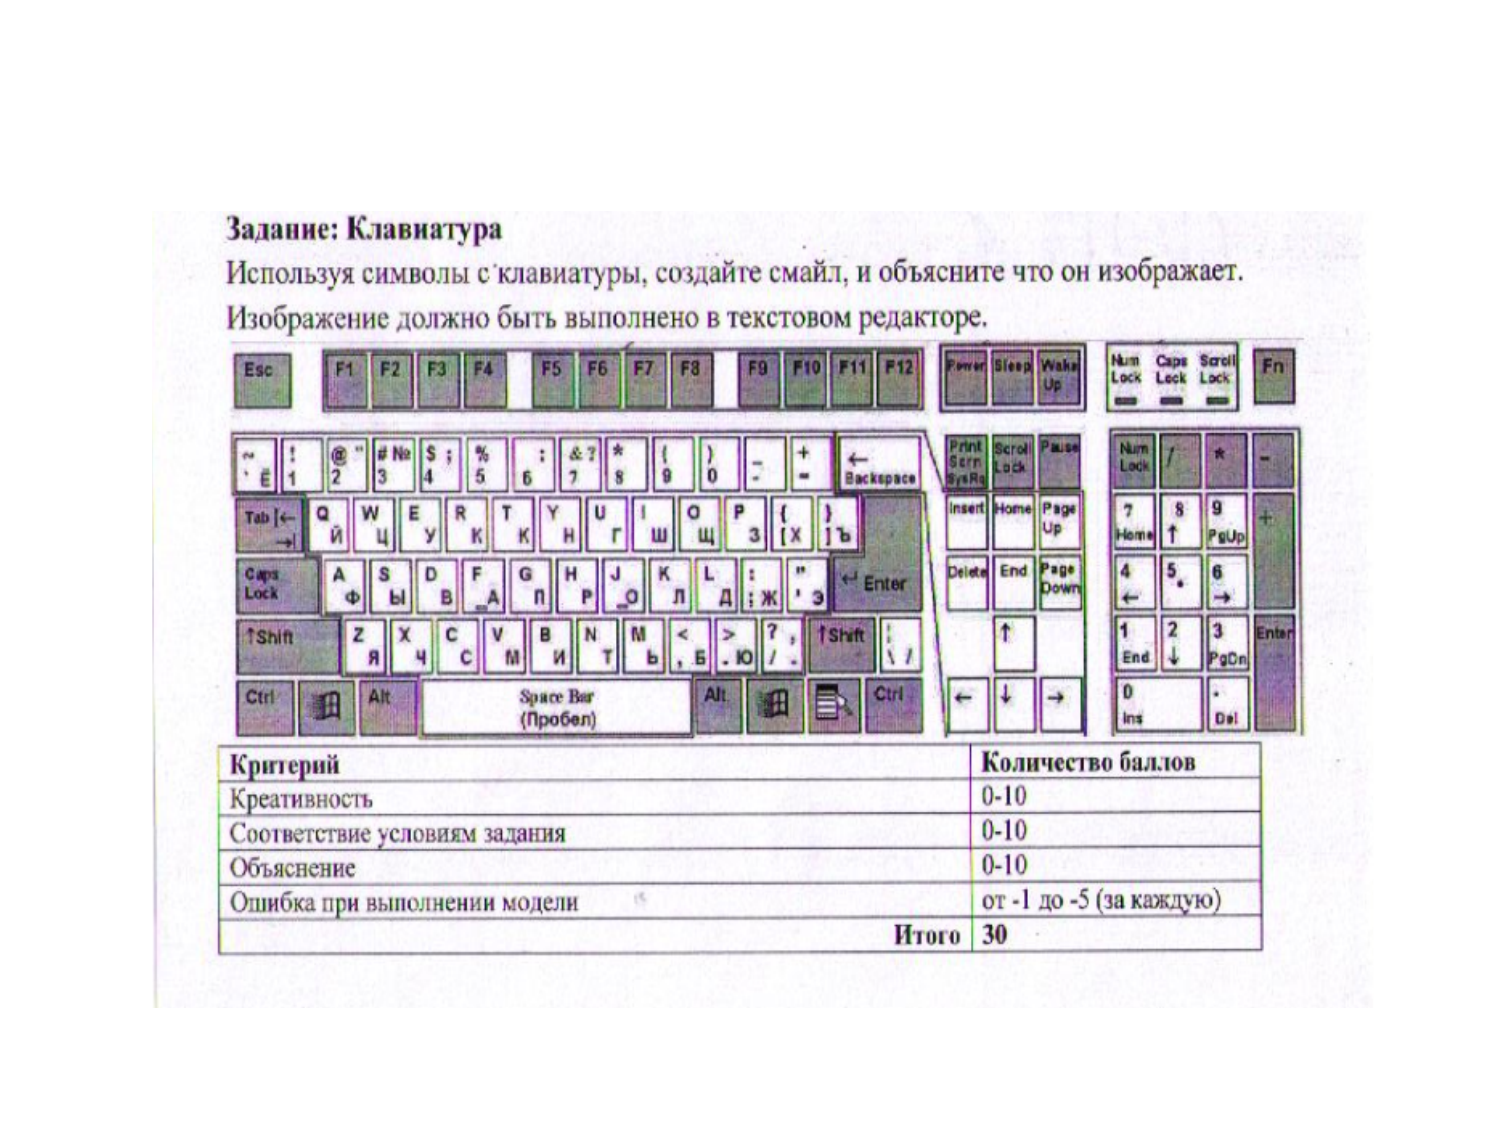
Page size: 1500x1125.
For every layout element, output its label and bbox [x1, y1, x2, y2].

picture [152, 0, 1374, 1125]
